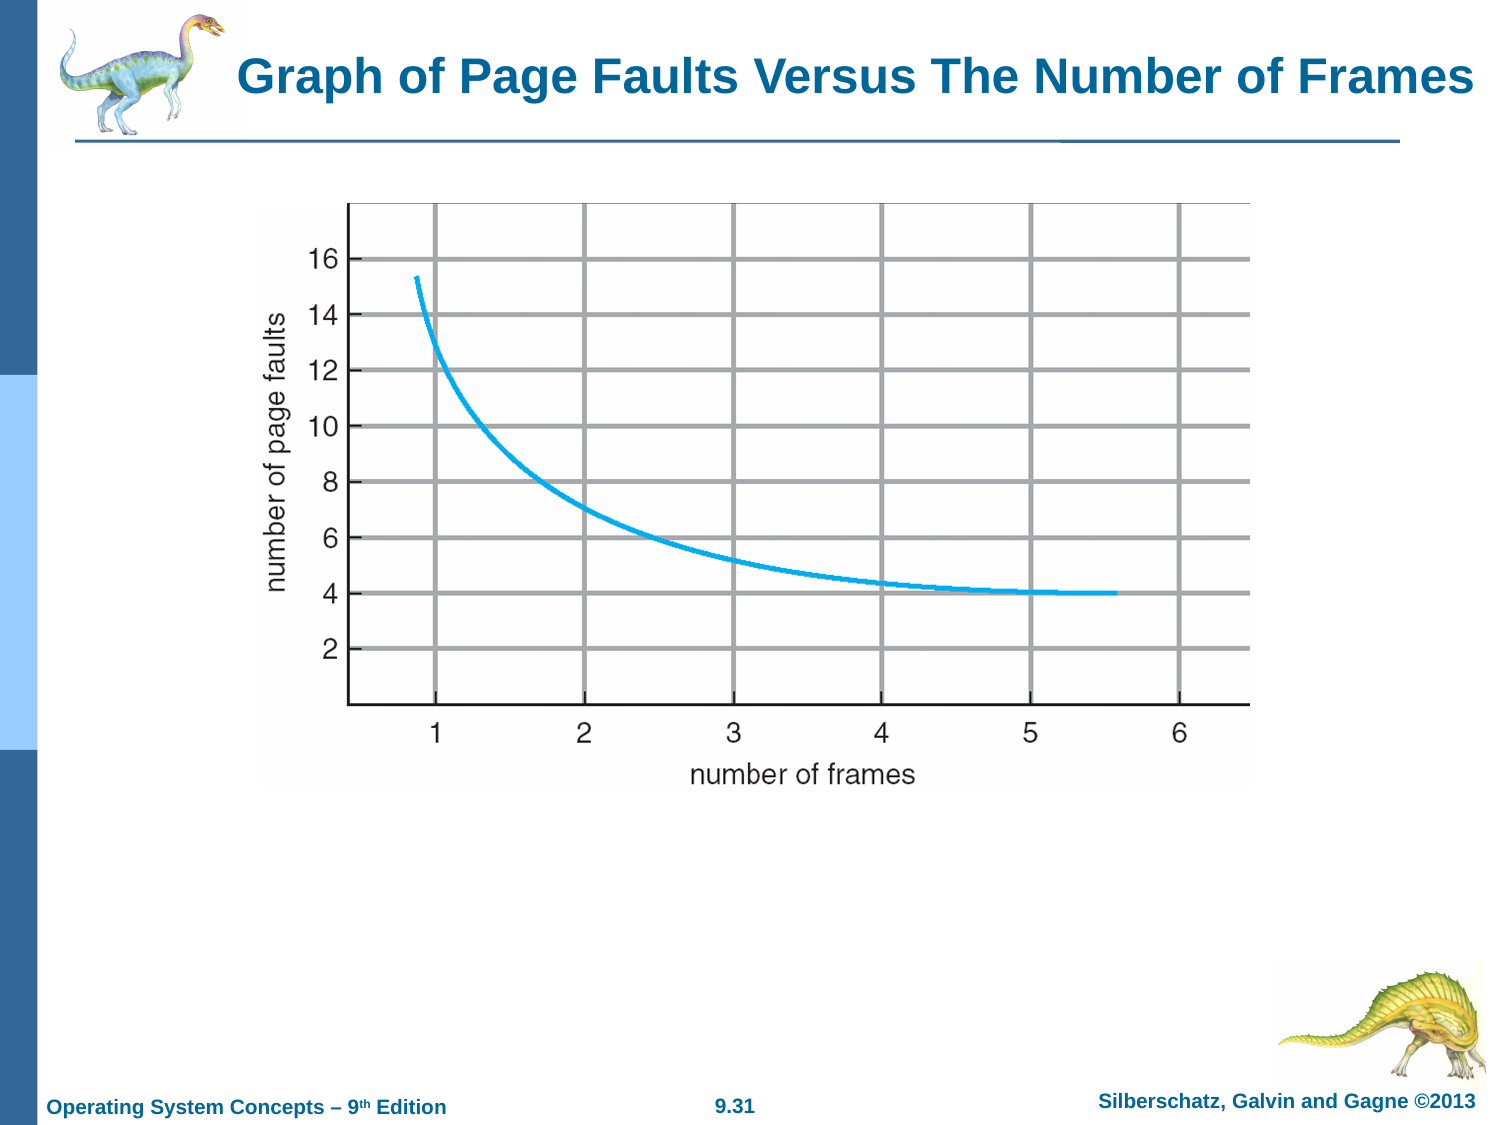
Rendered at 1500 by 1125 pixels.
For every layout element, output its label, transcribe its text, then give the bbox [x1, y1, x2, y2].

title Graph of Page Faults Versus The Number of Frames [180, 15, 1500, 111]
picture [1275, 959, 1486, 1090]
picture [46, 0, 243, 149]
picture [257, 202, 1251, 787]
